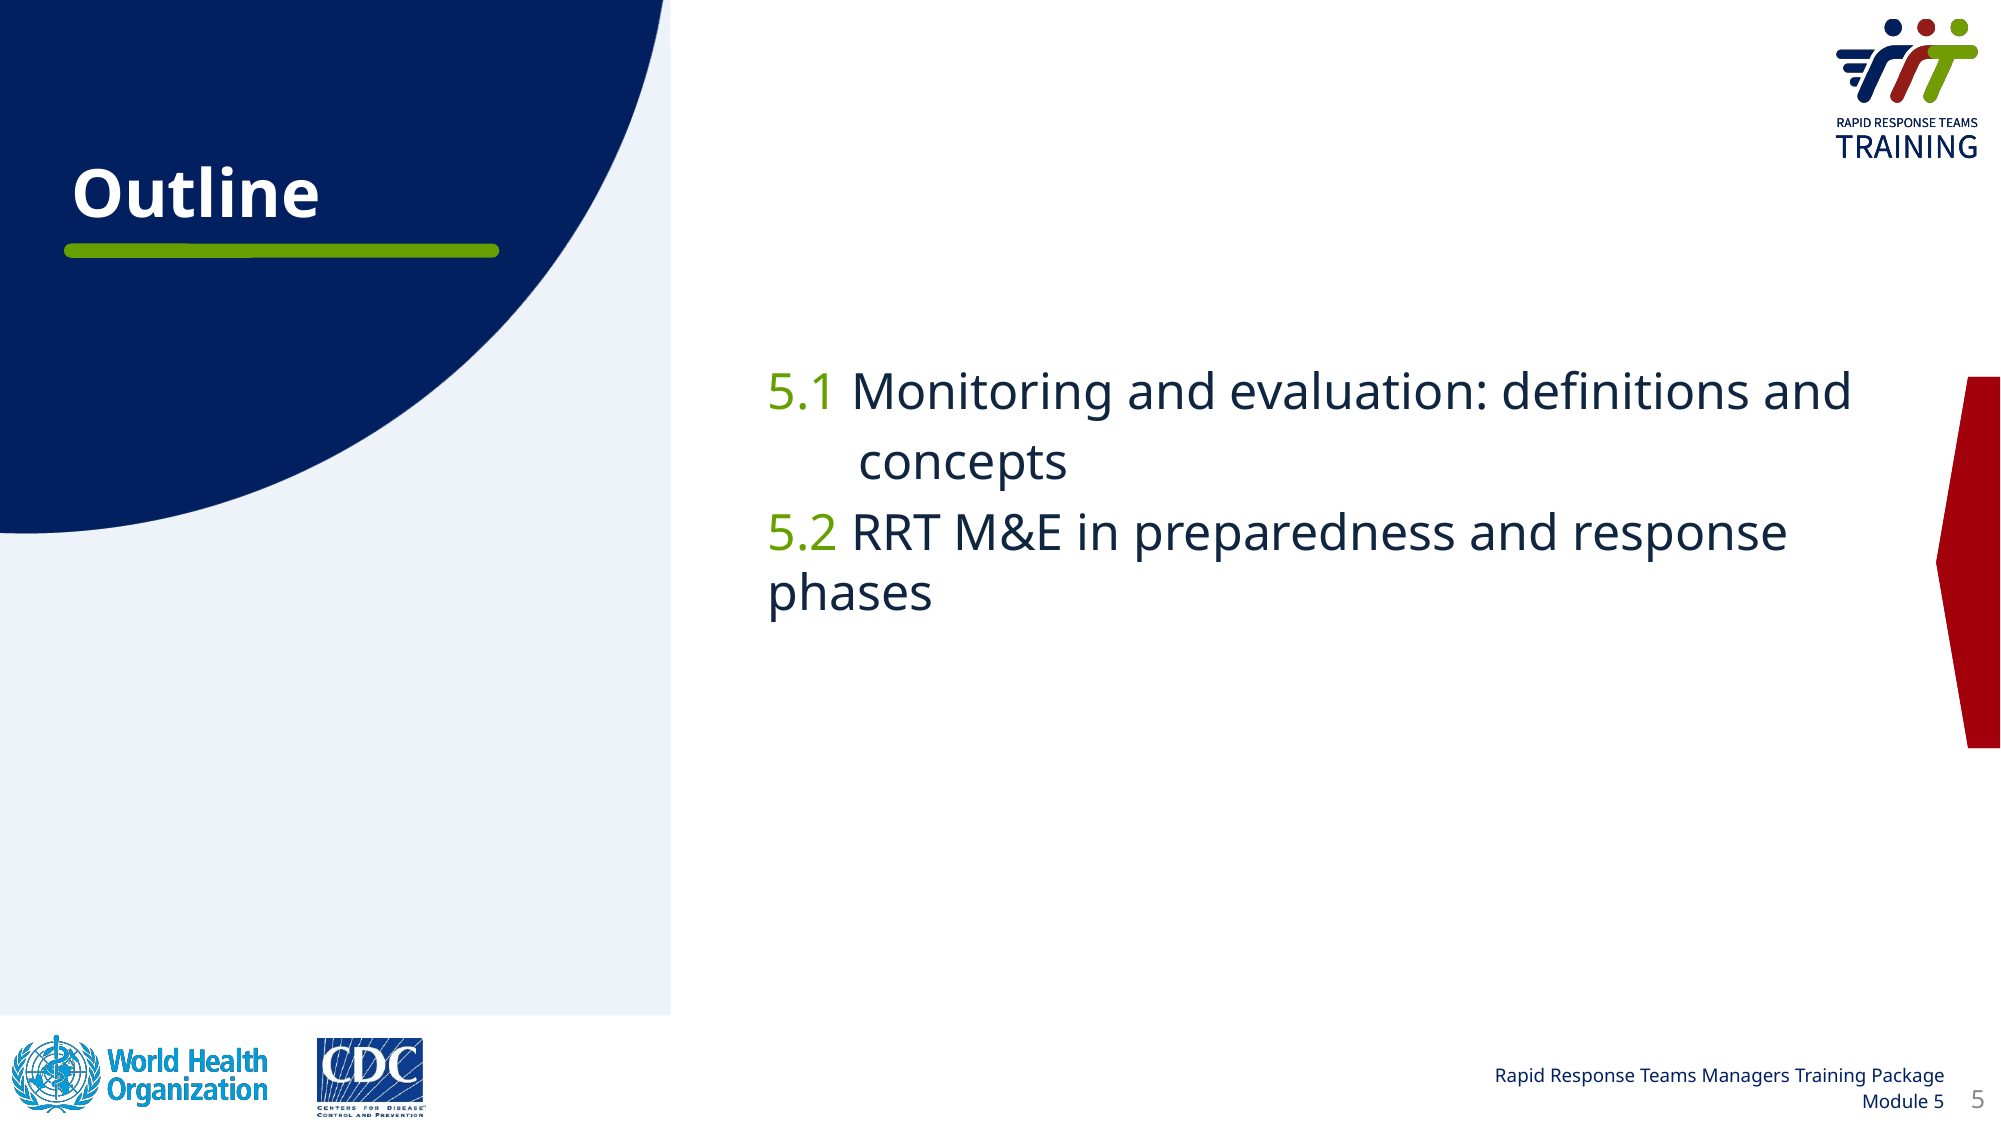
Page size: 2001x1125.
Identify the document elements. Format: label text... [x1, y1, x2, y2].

picture [50, 1108, 62, 1113]
picture [59, 1035, 267, 1113]
picture [0, 0, 670, 538]
picture [30, 1083, 37, 1091]
picture [12, 1035, 54, 1068]
picture [34, 1054, 43, 1078]
picture [22, 1062, 26, 1077]
picture [317, 1038, 426, 1117]
text_box 5 [1557, 1076, 1993, 1121]
picture [1835, 19, 1978, 167]
picture [46, 1056, 54, 1062]
picture [71, 1053, 90, 1091]
picture [40, 1062, 47, 1070]
picture [24, 1054, 36, 1087]
picture [12, 1083, 48, 1113]
text_box Outline [63, 143, 536, 238]
text_box 5.1 Monitoring and evaluation: definitions and concepts 5.2 RRT M&E in preparedness and response phases [760, 351, 1937, 980]
text_box [1936, 376, 2000, 749]
picture [36, 1088, 78, 1105]
